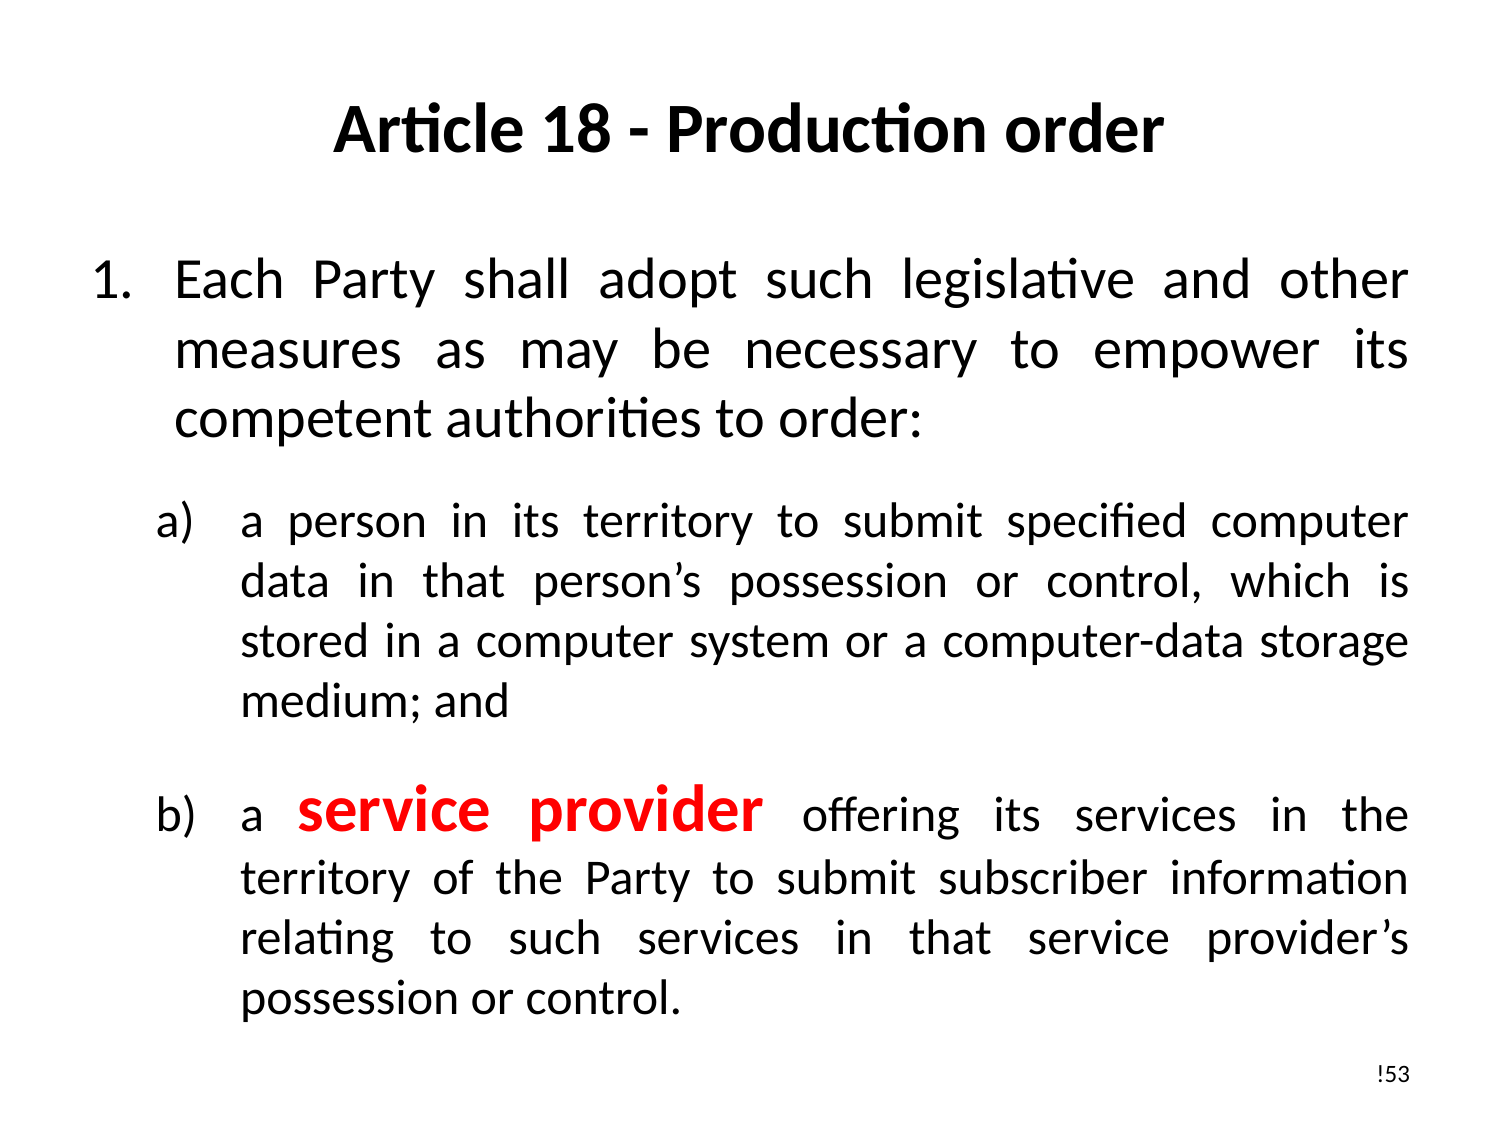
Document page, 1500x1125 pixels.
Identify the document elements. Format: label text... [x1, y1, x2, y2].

list Each Party shall adopt such legislative and other measures as may be necessary to empower its competent authorities to order: a person in its territory to submit specified computer data in that person’s possession or control, which is stored in a computer system or a computer-data storage medium; and a service provider offering its services in the territory of the Party to submit subscriber information relating to such services in that service provider’s possession or control. [74, 232, 1426, 1053]
slide_number !53 [1074, 1042, 1425, 1103]
title Article 18 - Production order [74, 44, 1426, 204]
